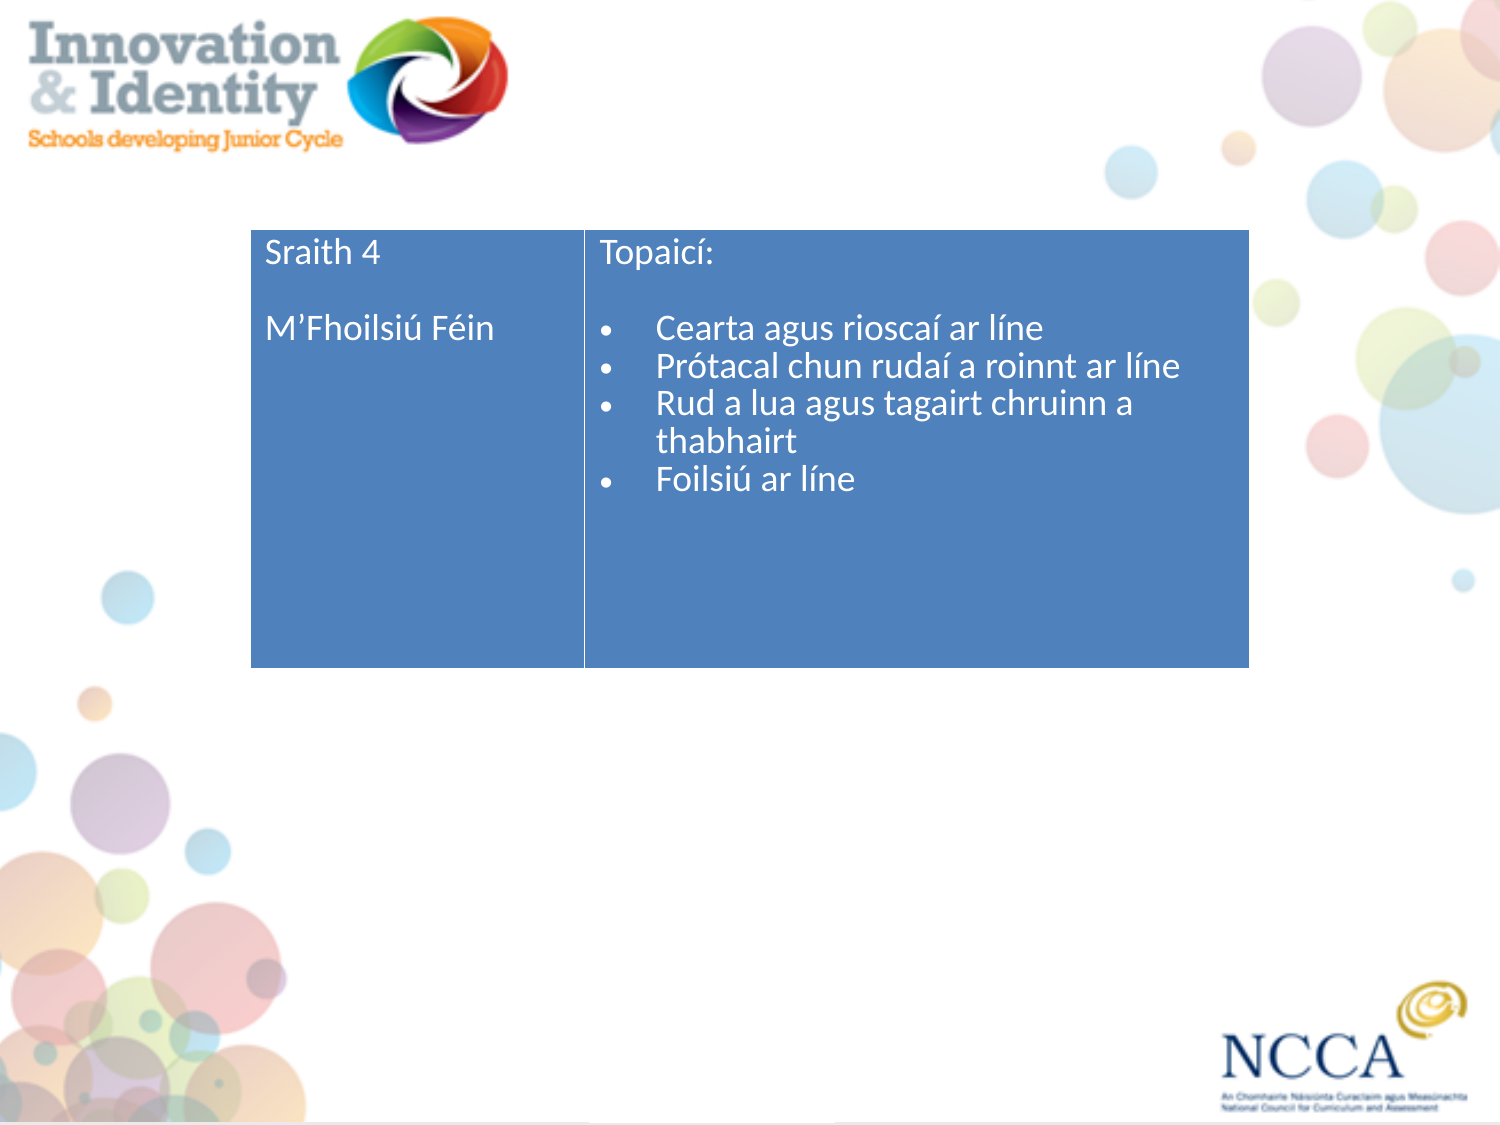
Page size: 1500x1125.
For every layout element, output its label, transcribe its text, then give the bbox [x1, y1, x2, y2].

picture [0, 0, 1500, 1125]
table_header Topaicí: Cearta agus rioscaí ar líne Prótacal chun rudaí a roinnt ar líne Rud a lua agus tagairt chruinn a thabhairt Foilsiú ar líne [585, 230, 1249, 668]
table_header Sraith 4 M’Fhoilsiú Féin [251, 230, 584, 668]
